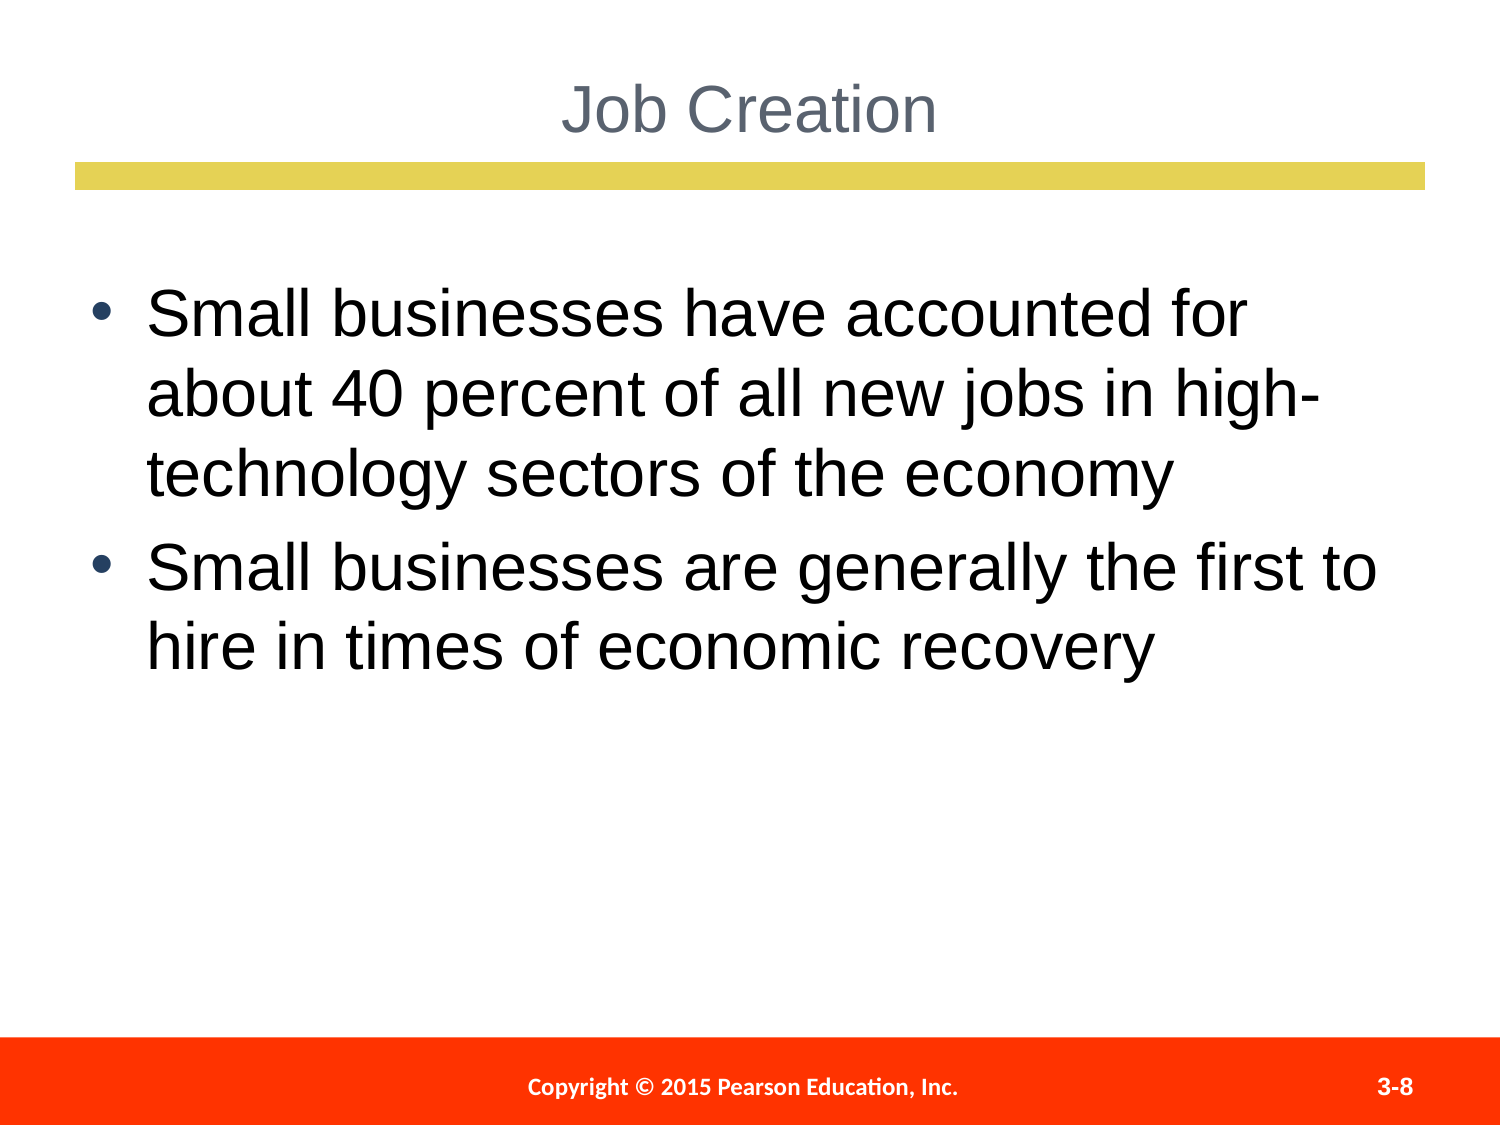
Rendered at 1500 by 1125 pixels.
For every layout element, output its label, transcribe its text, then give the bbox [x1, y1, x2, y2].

list Small businesses have accounted for about 40 percent of all new jobs in high-technology sectors of the economy Small businesses are generally the first to hire in times of economic recovery [74, 262, 1426, 1006]
title Job Creation [74, 12, 1426, 201]
